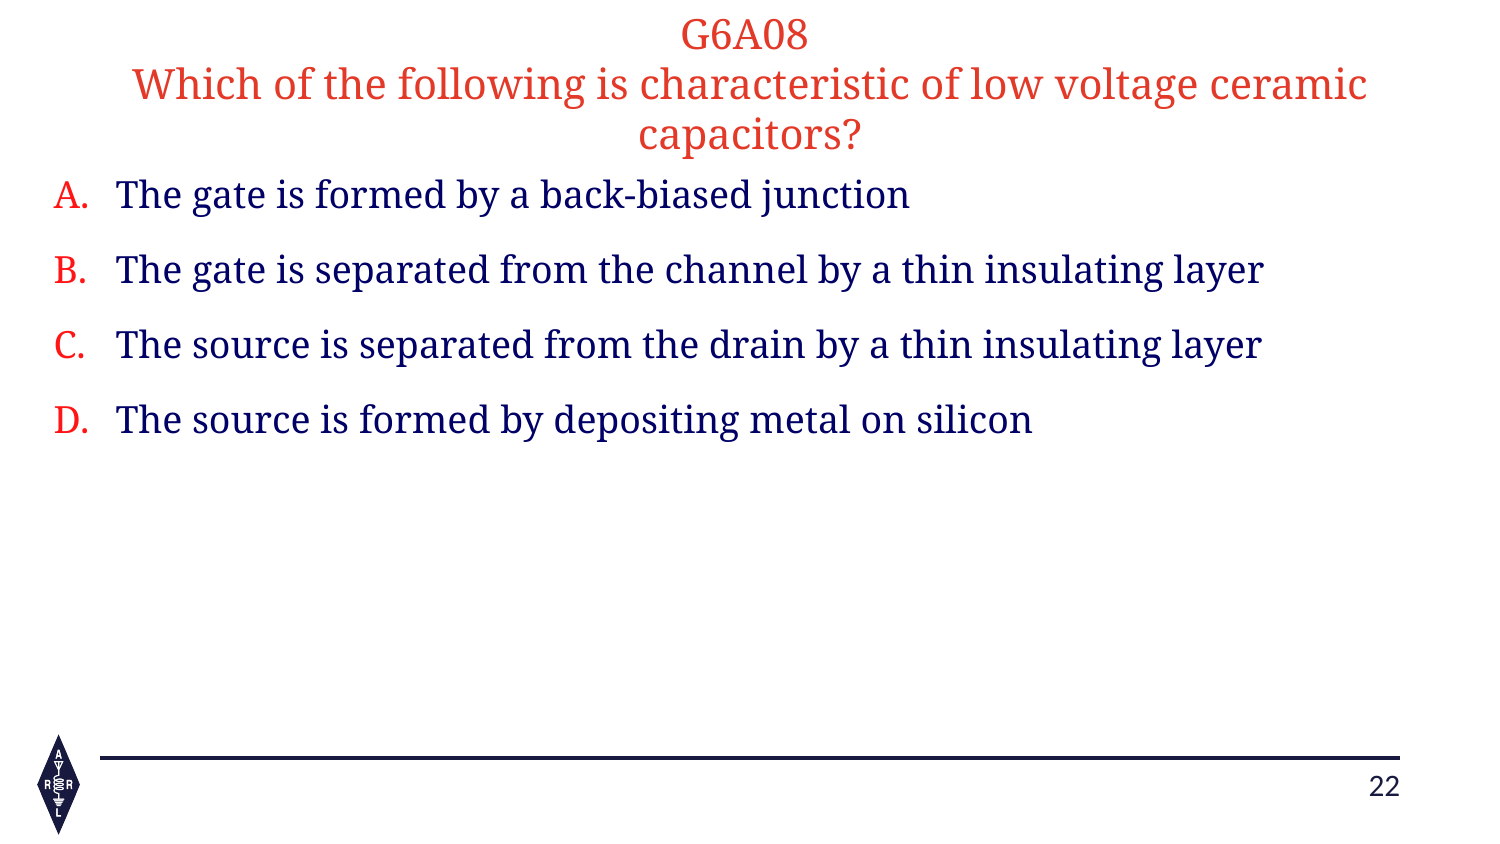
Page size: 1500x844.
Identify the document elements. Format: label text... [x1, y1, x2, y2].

slide_number 22 [1302, 761, 1400, 807]
text_box The gate is formed by a back-biased junction The gate is separated from the channel by a thin insulating layer The source is separated from the drain by a thin insulating layer The source is formed by depositing metal on silicon [38, 140, 1473, 712]
text_box G6A08 Which of the following is characteristic of low voltage ceramic capacitors? [0, 0, 1500, 156]
picture [37, 734, 80, 835]
